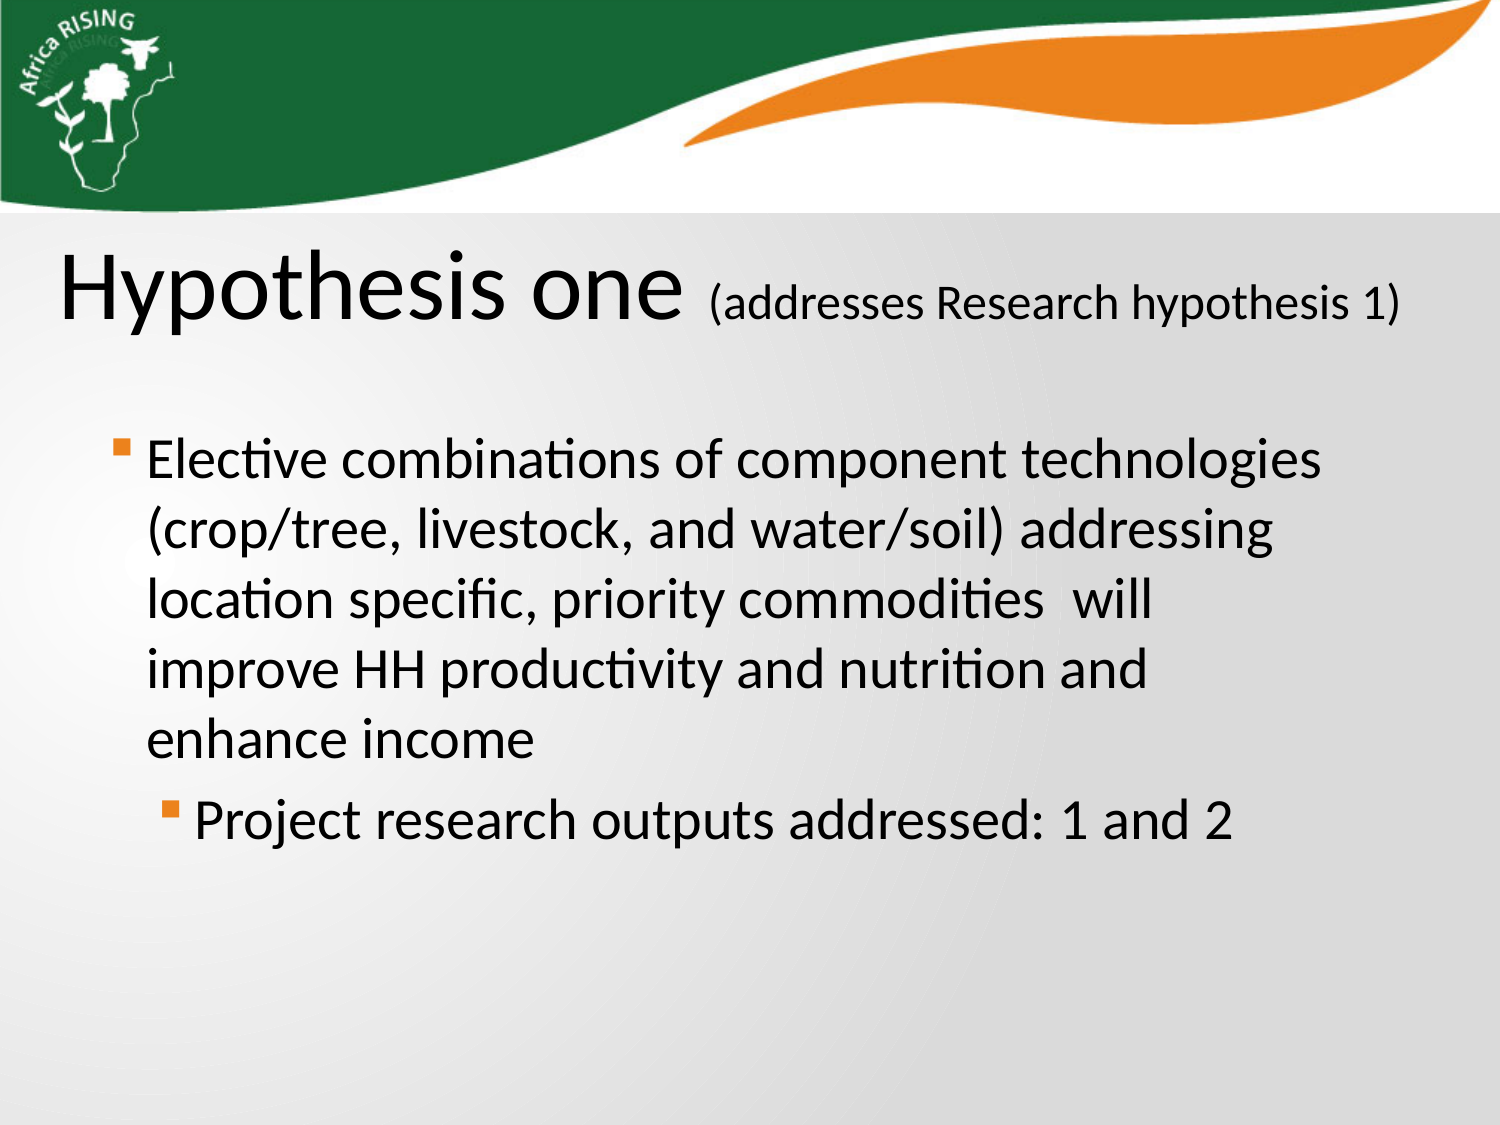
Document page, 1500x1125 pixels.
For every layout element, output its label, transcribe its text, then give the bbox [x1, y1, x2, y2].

list Hypothesis one (addresses Research hypothesis 1) [24, 212, 1438, 400]
list Elective combinations of component technologies (crop/tree, livestock, and water/soil) addressing location specific, priority commodities will improve HH productivity and nutrition and enhance income Project research outputs addressed: 1 and 2 [75, 412, 1350, 1075]
picture [0, 0, 1500, 213]
